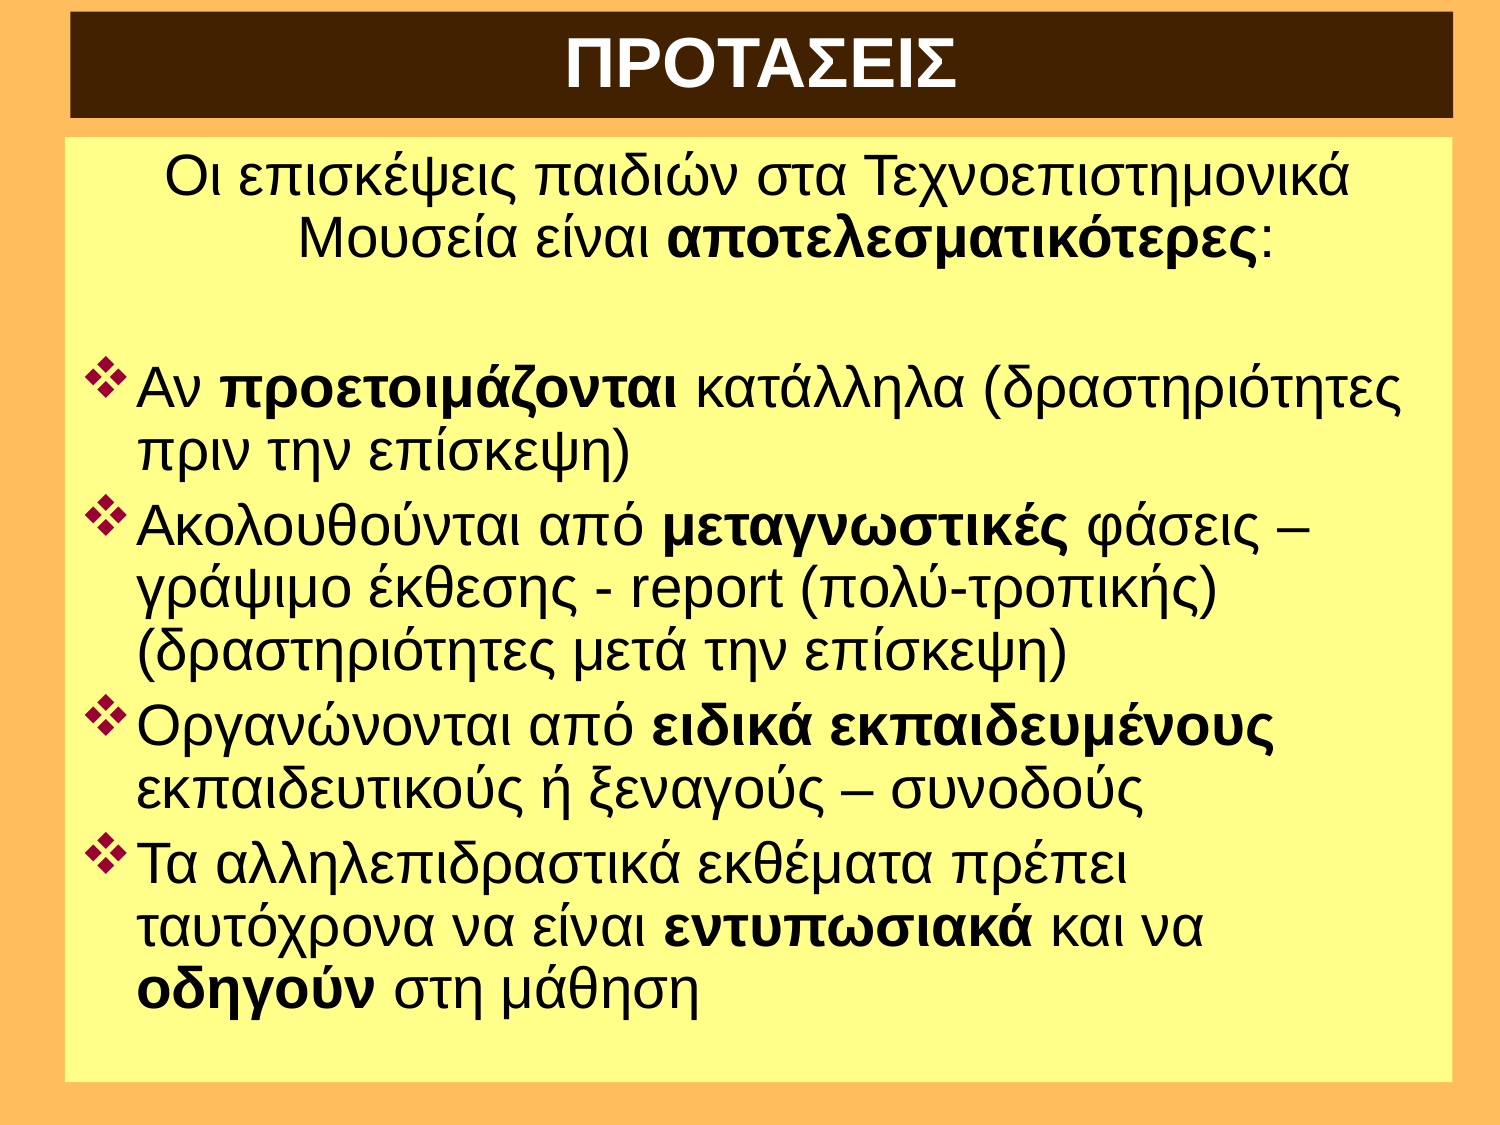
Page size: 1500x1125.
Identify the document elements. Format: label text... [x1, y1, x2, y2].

title ΠΡΟΤΑΣΕΙΣ [70, 11, 1454, 118]
list Οι επισκέψεις παιδιών στα Τεχνοεπιστημονικά Μουσεία είναι αποτελεσματικότερες: Αν προετοιμάζονται κατάλληλα (δραστηριότητες πριν την επίσκεψη) Ακολουθούνται από μεταγνωστικές φάσεις – γράψιμο έκθεσης - report (πολύ-τροπικής) (δραστηριότητες μετά την επίσκεψη) Οργανώνονται από ειδικά εκπαιδευμένους εκπαιδευτικούς ή ξεναγούς – συνοδούς Τα αλληλεπιδραστικά εκθέματα πρέπει ταυτόχρονα να είναι εντυπωσιακά και να οδηγούν στη μάθηση [64, 137, 1453, 1083]
